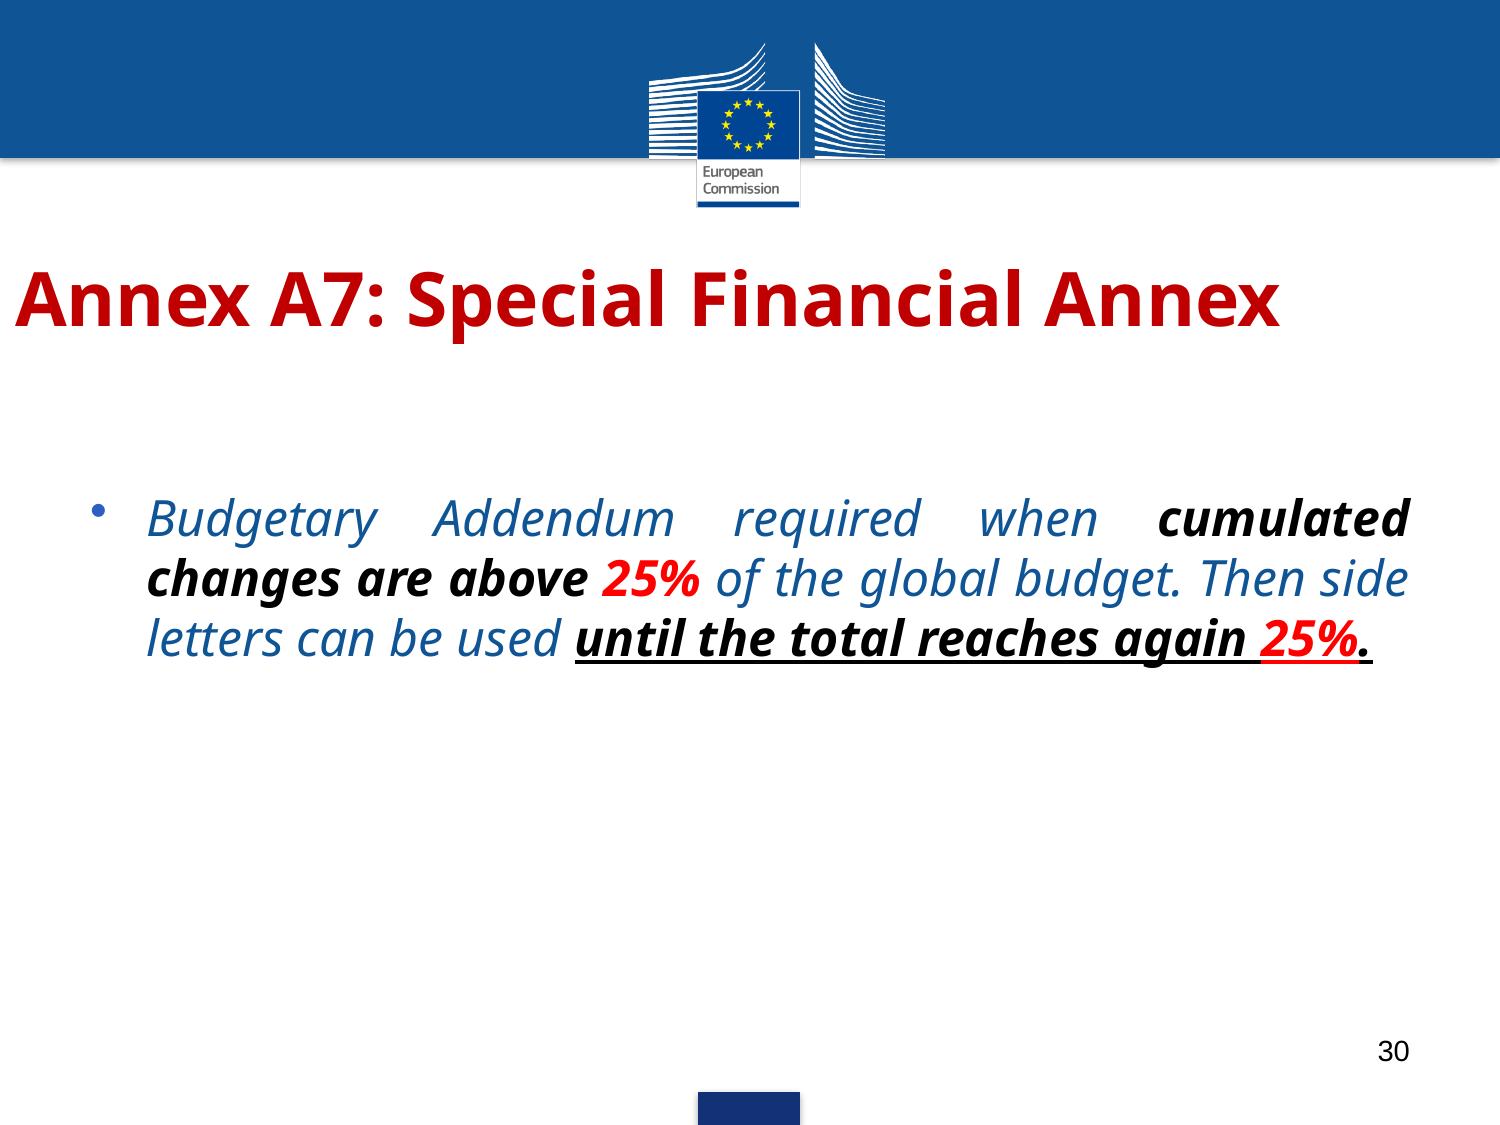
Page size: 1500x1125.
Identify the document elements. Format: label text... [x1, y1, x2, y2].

slide_number 30 [1074, 1024, 1425, 1103]
list Budgetary Addendum required when cumulated changes are above 25% of the global budget. Then side letters can be used until the total reaches again 25%. [75, 408, 1425, 988]
title Annex A7: Special Financial Annex [0, 219, 1488, 374]
picture [649, 42, 885, 208]
